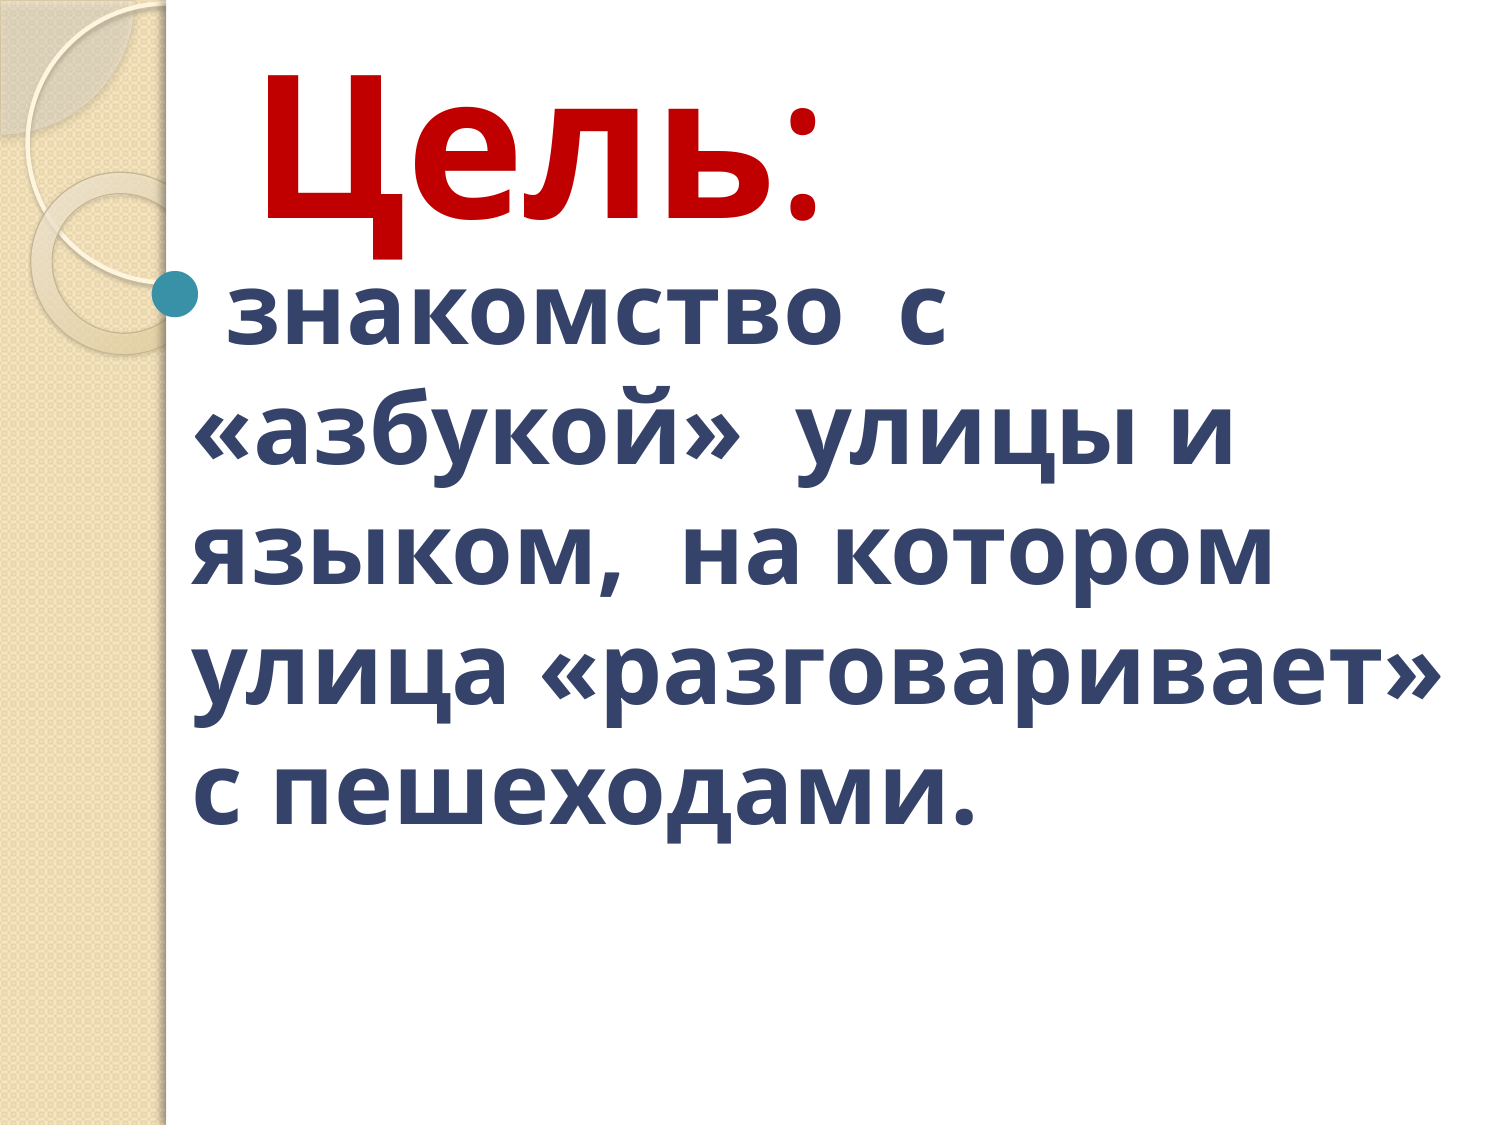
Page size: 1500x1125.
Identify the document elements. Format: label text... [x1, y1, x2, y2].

title Цель: [235, 45, 1466, 233]
list знакомство с «азбукой» улицы и языком, на котором улица «разговаривает» с пешеходами. [117, 237, 1466, 1025]
